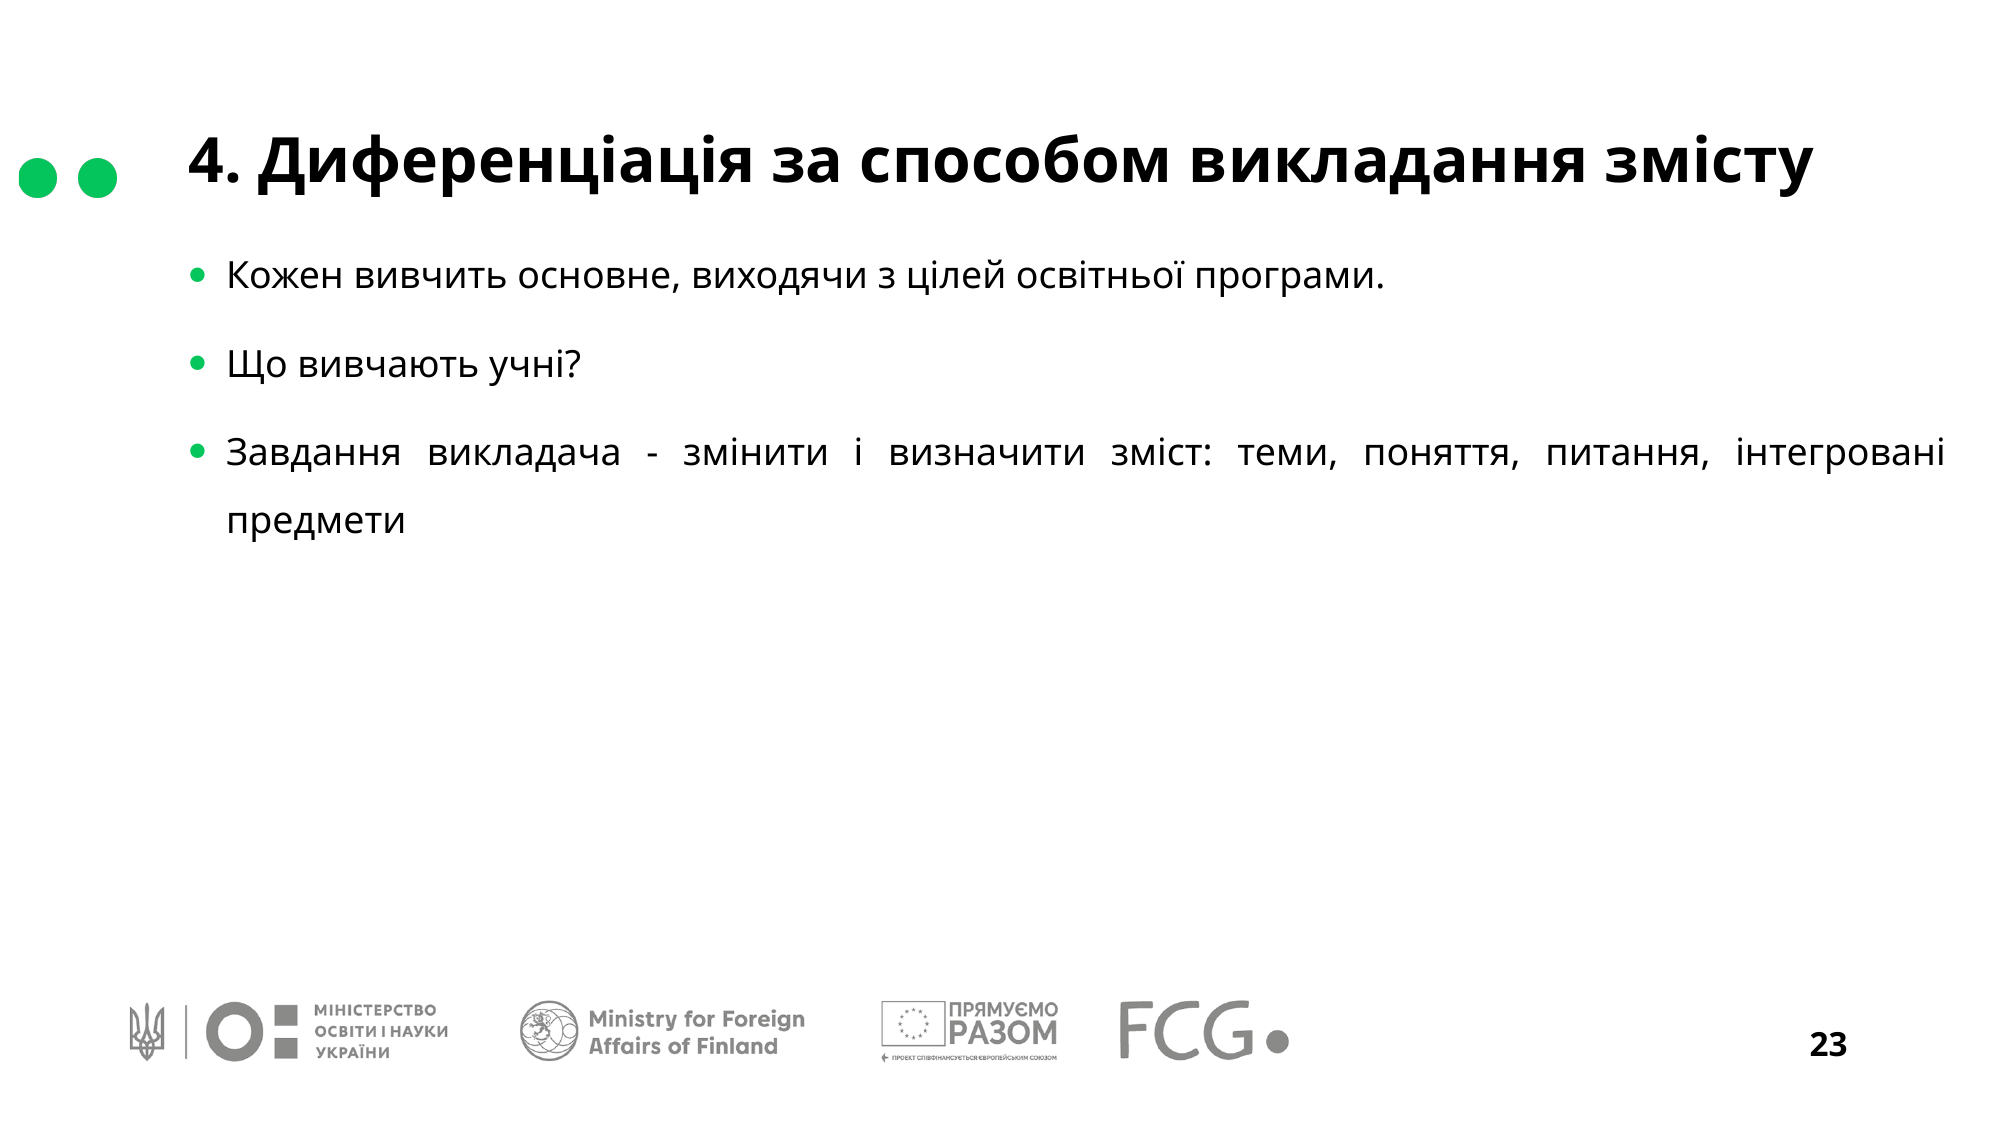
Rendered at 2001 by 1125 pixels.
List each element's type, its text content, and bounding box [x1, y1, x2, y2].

title 4. Диференціація за способом викладання змісту [173, 54, 1963, 221]
list Кожен вивчить основне, виходячи з цілей освітньої програми. Що вивчають учні? Завдання викладача - змінити і визначити зміст: теми, поняття, питання, інтегровані предмети [173, 221, 1963, 943]
picture [18, 158, 117, 198]
slide_number 23 [1736, 1015, 1863, 1076]
picture [42, 940, 1374, 1125]
